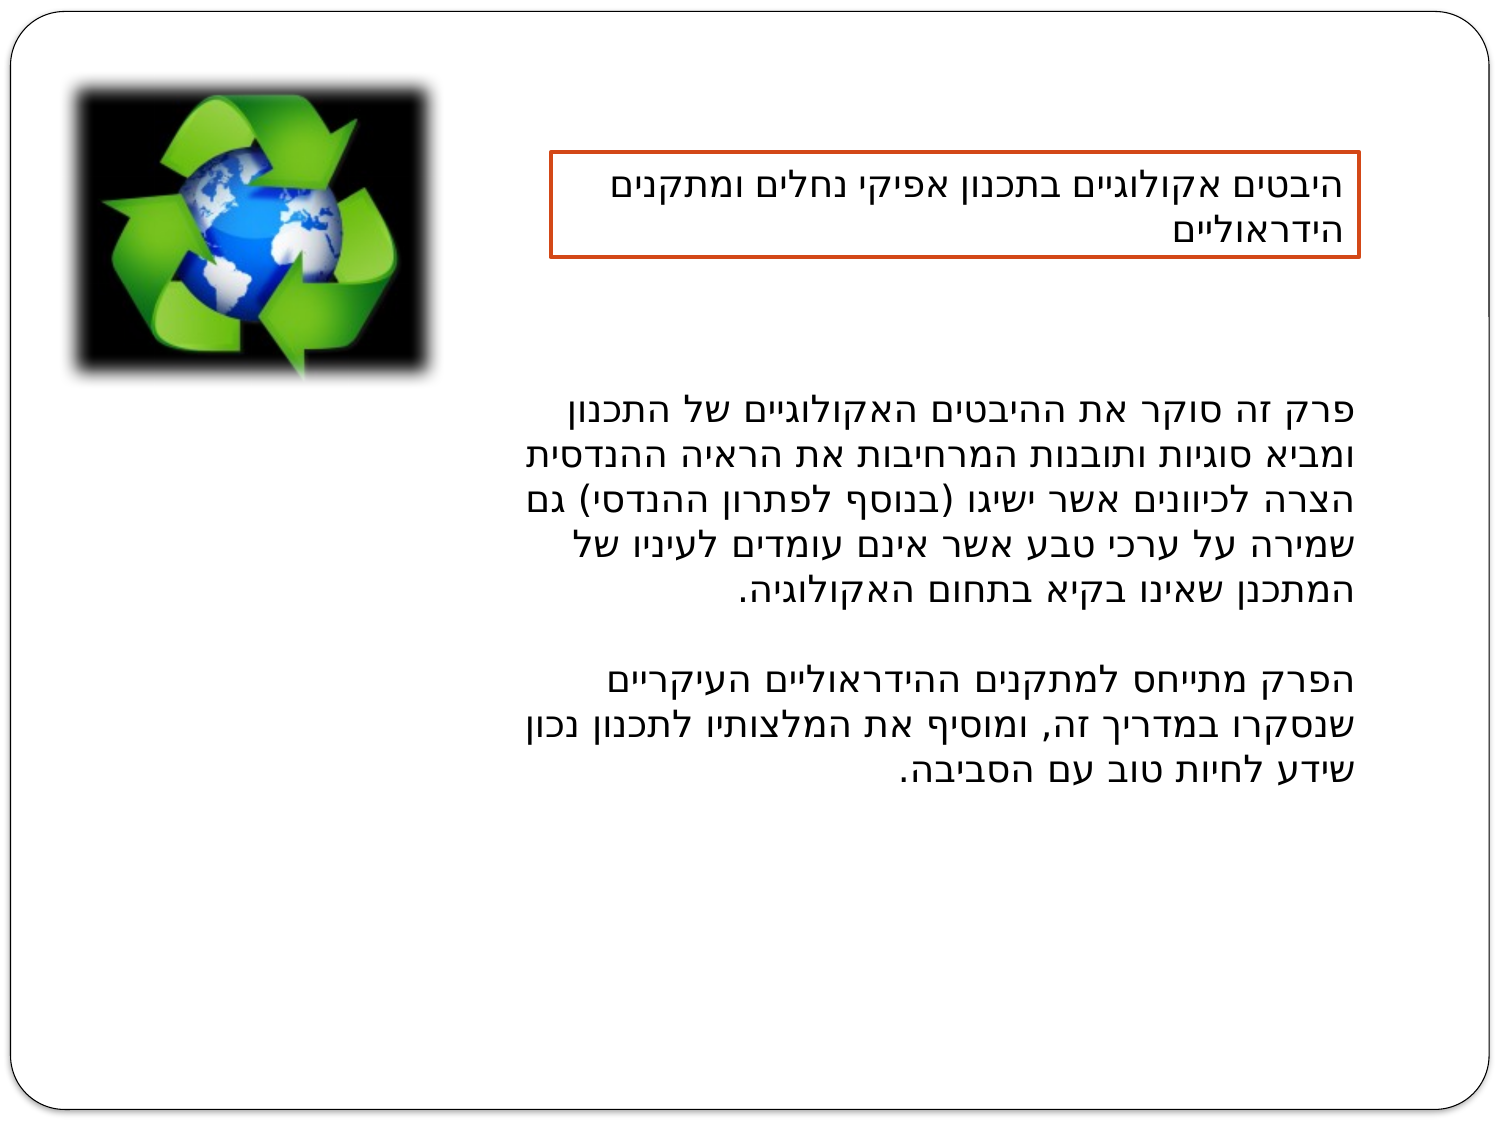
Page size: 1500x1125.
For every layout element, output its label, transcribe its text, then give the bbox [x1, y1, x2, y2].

picture [58, 70, 445, 390]
text_box היבטים אקולוגיים בתכנון אפיקי נחלים ומתקנים הידראוליים [549, 150, 1361, 259]
text_box פרק זה סוקר את ההיבטים האקולוגיים של התכנון ומביא סוגיות ותובנות המרחיבות את הראיה ההנדסית הצרה לכיוונים אשר ישיגו (בנוסף לפתרון ההנדסי) גם שמירה על ערכי טבע אשר אינם עומדים לעיניו של המתכנן שאינו בקיא בתחום האקולוגיה. הפרק מתייחס למתקנים ההידראוליים העיקריים שנסקרו במדריך זה, ומוסיף את המלצותיו לתכנון נכון שידע לחיות טוב עם הסביבה. [503, 377, 1371, 797]
